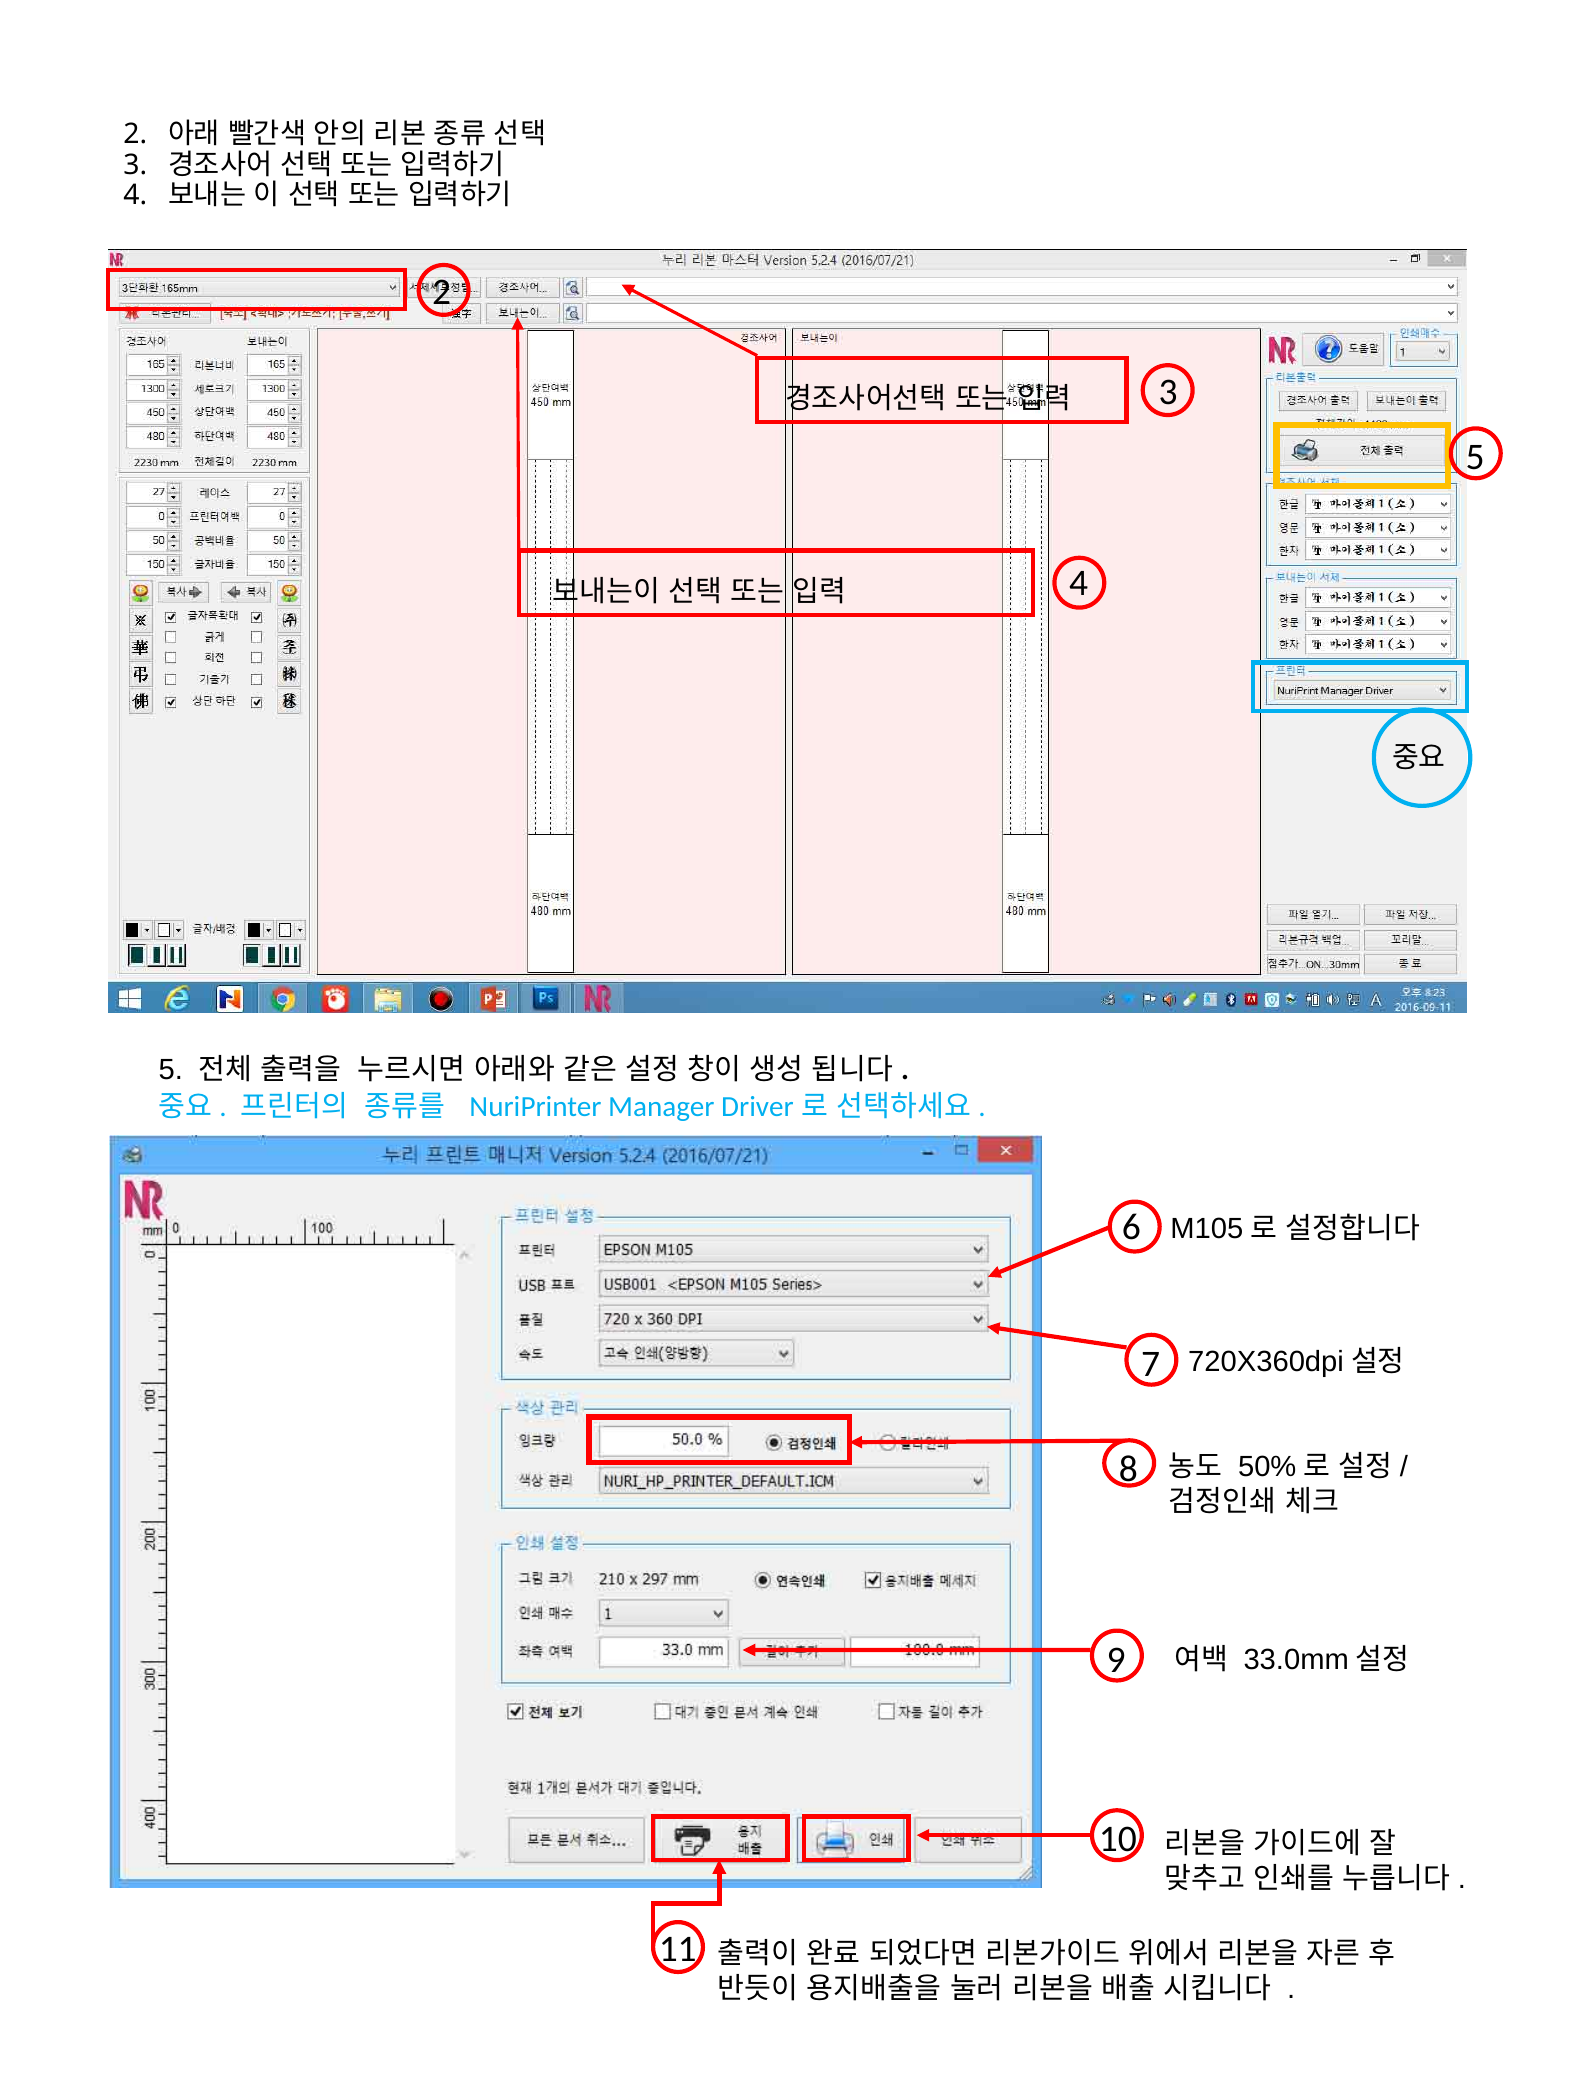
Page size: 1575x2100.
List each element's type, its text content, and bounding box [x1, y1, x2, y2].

text_box 출력이 완료 되었다면 리본가이드 위에서 리본을 자른 후 반듯이 용지배출을 눌러 리본을 배출 시킵니다 . [702, 1926, 1482, 2012]
text_box 9 [1091, 1627, 1148, 1687]
text_box 8 [1104, 1436, 1160, 1497]
text_box 여백 33.0mm설정 [1159, 1633, 1504, 1683]
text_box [622, 283, 757, 357]
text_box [987, 1326, 1127, 1348]
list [108, 249, 1467, 1013]
title 2. 아래 빨간색 안의 리본 종류 선택 3. 경조사어 선택 또는 입력하기 4. 보내는 이 선택 또는 입력하기 [108, 111, 1467, 219]
text_box 7 [1126, 1331, 1182, 1392]
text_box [988, 1227, 1109, 1277]
text_box 5. 전체 출력을 누르시면 아래와 같은 설정 창이 생성 됩니다. 중요. 프린터의 종류를 NuriPrinter Manager Driver로 선택하세요. [143, 1034, 1408, 1130]
text_box 11 [643, 1937, 702, 1977]
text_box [642, 1870, 730, 1937]
text_box 농도 50%로 설정/ 검정인쇄 체크 [1154, 1439, 1498, 1525]
picture [109, 1135, 1042, 1888]
text_box 리본을 가이드에 잘 맞추고 인쇄를 누릅니다. [1149, 1816, 1494, 1902]
text_box 10 [1084, 1806, 1169, 1867]
text_box 6 [1107, 1195, 1163, 1255]
text_box 720X360dpi설정 [1173, 1334, 1518, 1385]
text_box M105로 설정합니다 [1155, 1201, 1500, 1252]
text_box 5 [1467, 424, 1506, 485]
text_box [1467, 737, 1472, 778]
